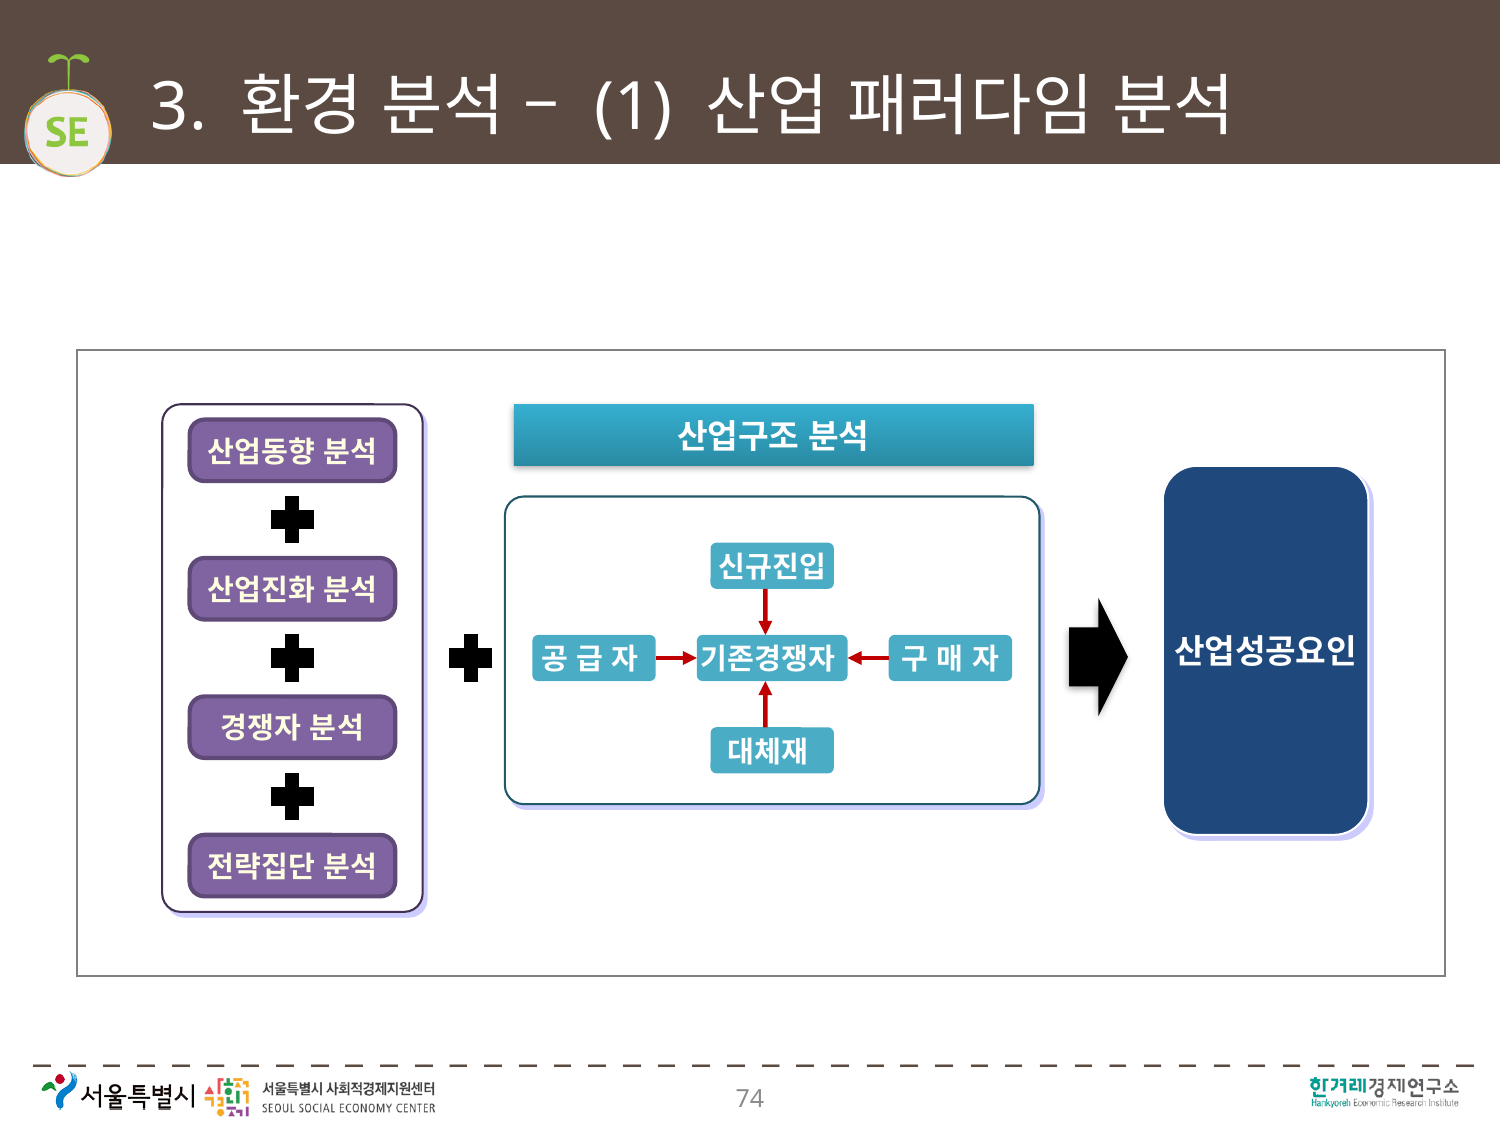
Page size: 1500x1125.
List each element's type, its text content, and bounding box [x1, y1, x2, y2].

text_box 공 급 자 [530, 632, 658, 684]
slide_number 74 [696, 1069, 804, 1125]
text_box 전략집단 분석 [187, 832, 398, 899]
text_box [759, 588, 772, 635]
text_box [162, 404, 423, 912]
text_box 산업구조 분석 [513, 404, 1034, 466]
text_box [271, 634, 313, 682]
text_box 신규진입 [708, 540, 837, 591]
text_box [76, 350, 1446, 976]
text_box [759, 681, 772, 728]
picture [0, 0, 1500, 1125]
text_box [1068, 597, 1128, 717]
text_box [271, 496, 313, 543]
text_box 산업성공요인 [1162, 465, 1369, 835]
text_box 산업동향 분석 [187, 417, 398, 484]
text_box 대체재 [708, 725, 837, 776]
text_box [504, 496, 1040, 805]
title 3. 환경 분석 – (1) 산업 패러다임 분석 [135, 45, 1463, 161]
text_box [271, 773, 313, 820]
text_box 기존경쟁자 [694, 632, 850, 684]
text_box 산업진화 분석 [187, 555, 398, 622]
text_box 경쟁자 분석 [187, 694, 398, 761]
text_box [450, 634, 492, 682]
text_box 구 매 자 [886, 632, 1015, 684]
